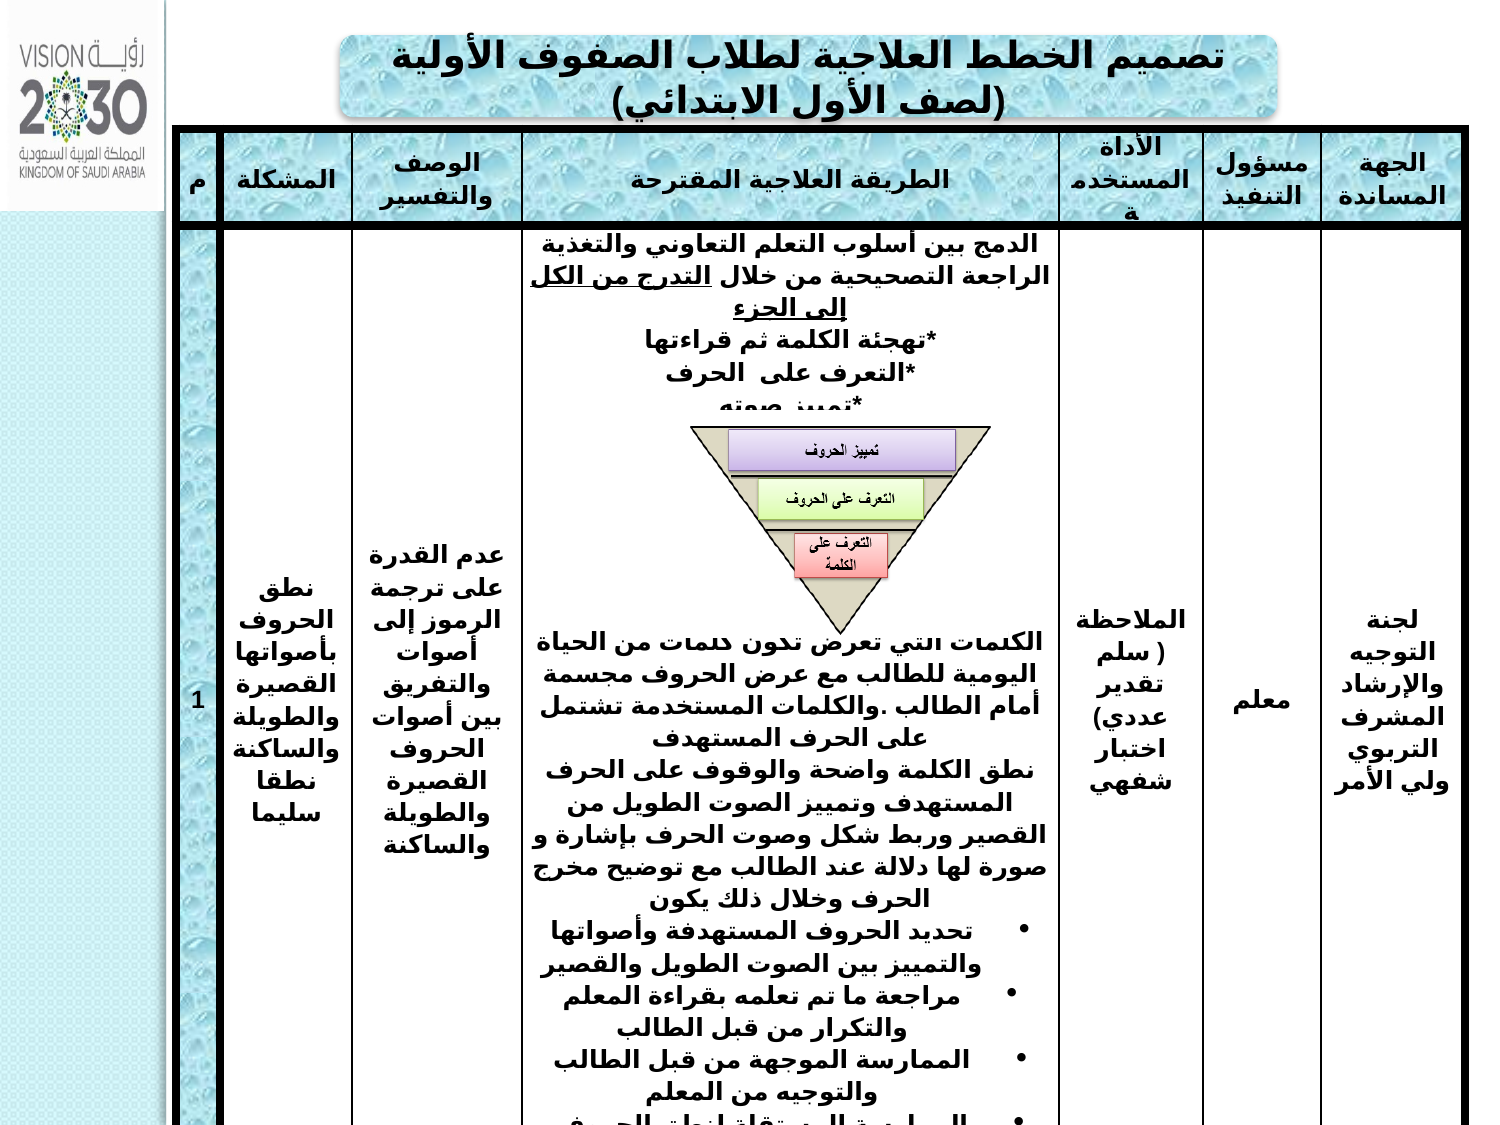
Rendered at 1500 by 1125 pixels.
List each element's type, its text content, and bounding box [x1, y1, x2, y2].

table_cell معلم [1204, 230, 1320, 1125]
table_cell 1 [180, 230, 216, 1125]
picture [0, 0, 165, 211]
table_cell الملاحظة ( سلم تقدير عددي) اختبار شفهي [1060, 230, 1202, 1125]
table_cell عدم القدرة على ترجمة الرموز إلى أصوات والتفريق بين أصوات الحروف القصيرة والطويلة والساكنة [353, 230, 521, 1125]
table_header الطريقة العلاجية المقترحة [523, 133, 1058, 221]
table_header الجهة المساندة [1322, 133, 1461, 221]
table_cell نطق الحروف بأصواتها القصيرة والطويلة والساكنة نطقا سليما [224, 230, 351, 1125]
table_header مسؤول التنفيذ [1204, 133, 1320, 221]
table_header المشكلة [224, 133, 351, 221]
table_header الأداة المستخدمة [1060, 133, 1202, 221]
table_cell الدمج بين أسلوب التعلم التعاوني والتغذية الراجعة التصحيحية من خلال التدرج من الكل إلى الجزء *تهجئة الكلمة ثم قراءتها *التعرف على الحرف *تمييز صوته الكلمات التي تعرض تكون كلمات من الحياة اليومية للطالب مع عرض الحروف مجسمة أمام الطالب .والكلمات المستخدمة تشتمل على الحرف المستهدف نطق الكلمة واضحة والوقوف على الحرف المستهدف وتمييز الصوت الطويل من القصير وربط شكل وصوت الحرف بإشارة و صورة لها دلالة عند الطالب مع توضيح مخرج الحرف وخلال ذلك يكون تحديد الحروف المستهدفة وأصواتها والتمييز بين الصوت الطويل والقصير مراجعة ما تم تعلمه بقراءة المعلم والتكرار من قبل الطالب الممارسة الموجهة من قبل الطالب والتوجيه من المعلم الممارسة المستقلة لنطق الحروف بأصواتها .. [523, 230, 1058, 1125]
table_header الوصف والتفسير [353, 133, 521, 221]
text_box تصميم الخطط العلاجية لطلاب الصفوف الأولية (لصف الأول الابتدائي) [339, 35, 1278, 118]
text_box [667, 410, 1008, 638]
table_cell لجنة التوجيه والإرشاد المشرف التربوي ولي الأمر [1322, 230, 1461, 1125]
table_header م [180, 133, 216, 221]
